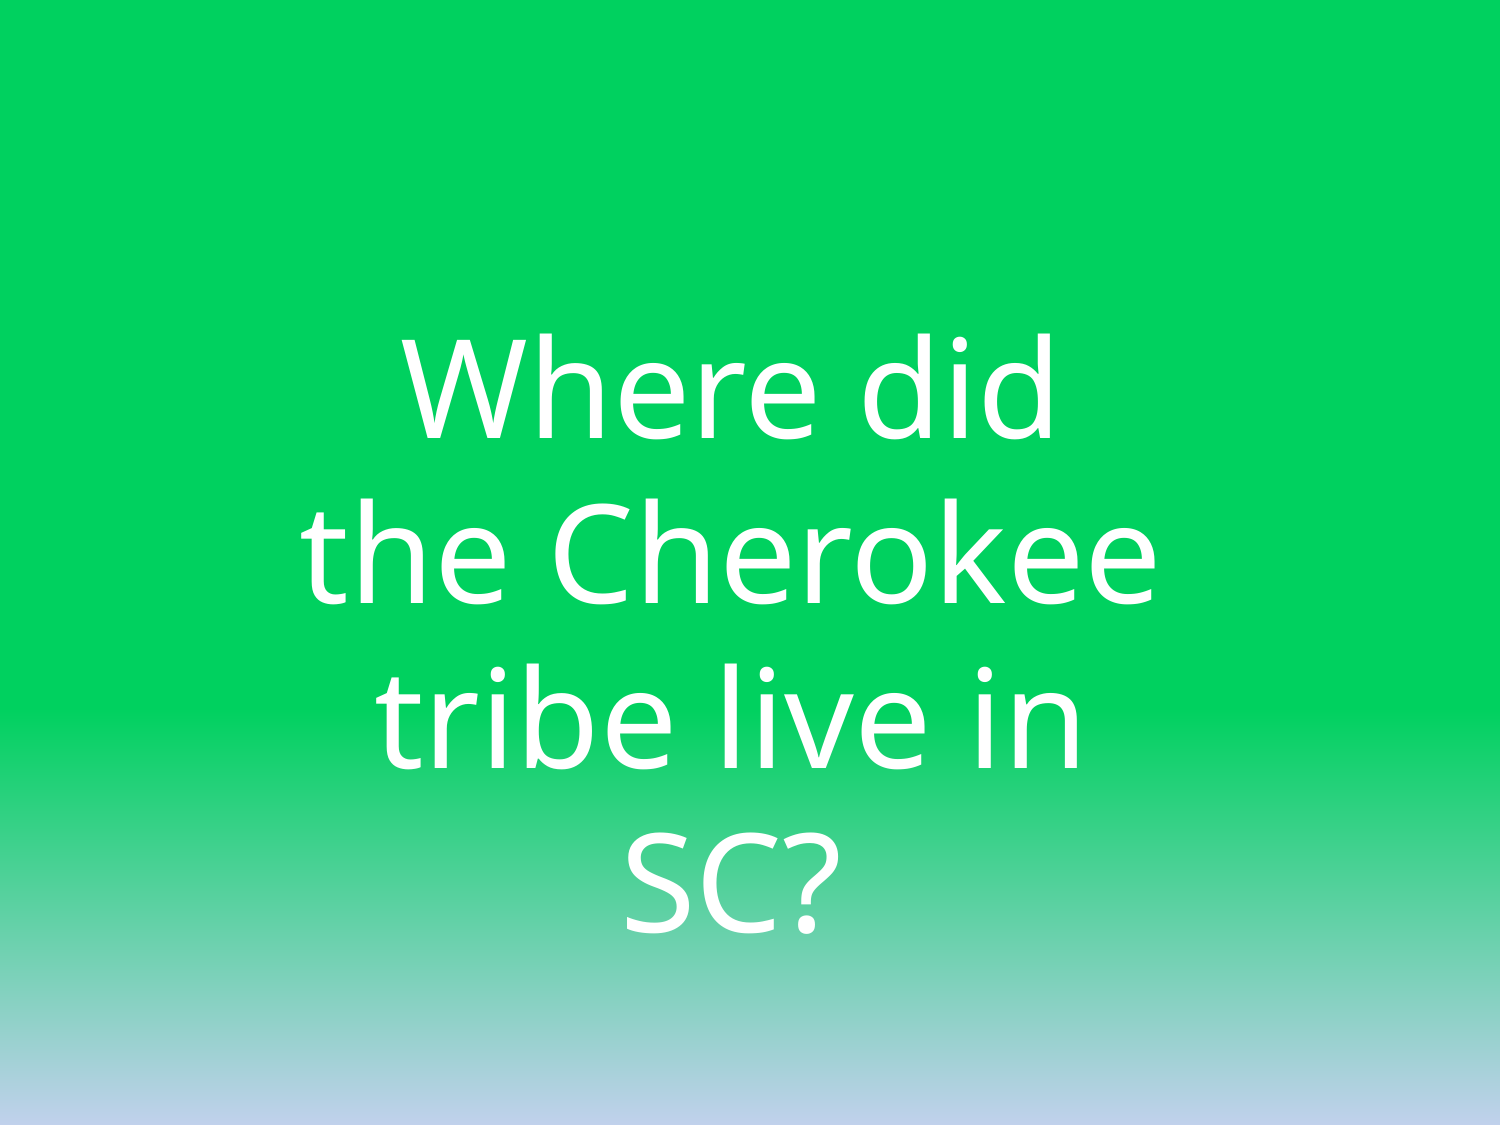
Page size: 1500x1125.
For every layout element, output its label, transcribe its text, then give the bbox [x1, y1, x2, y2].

text_box Where did the Cherokee tribe live in SC? [262, 293, 1200, 968]
